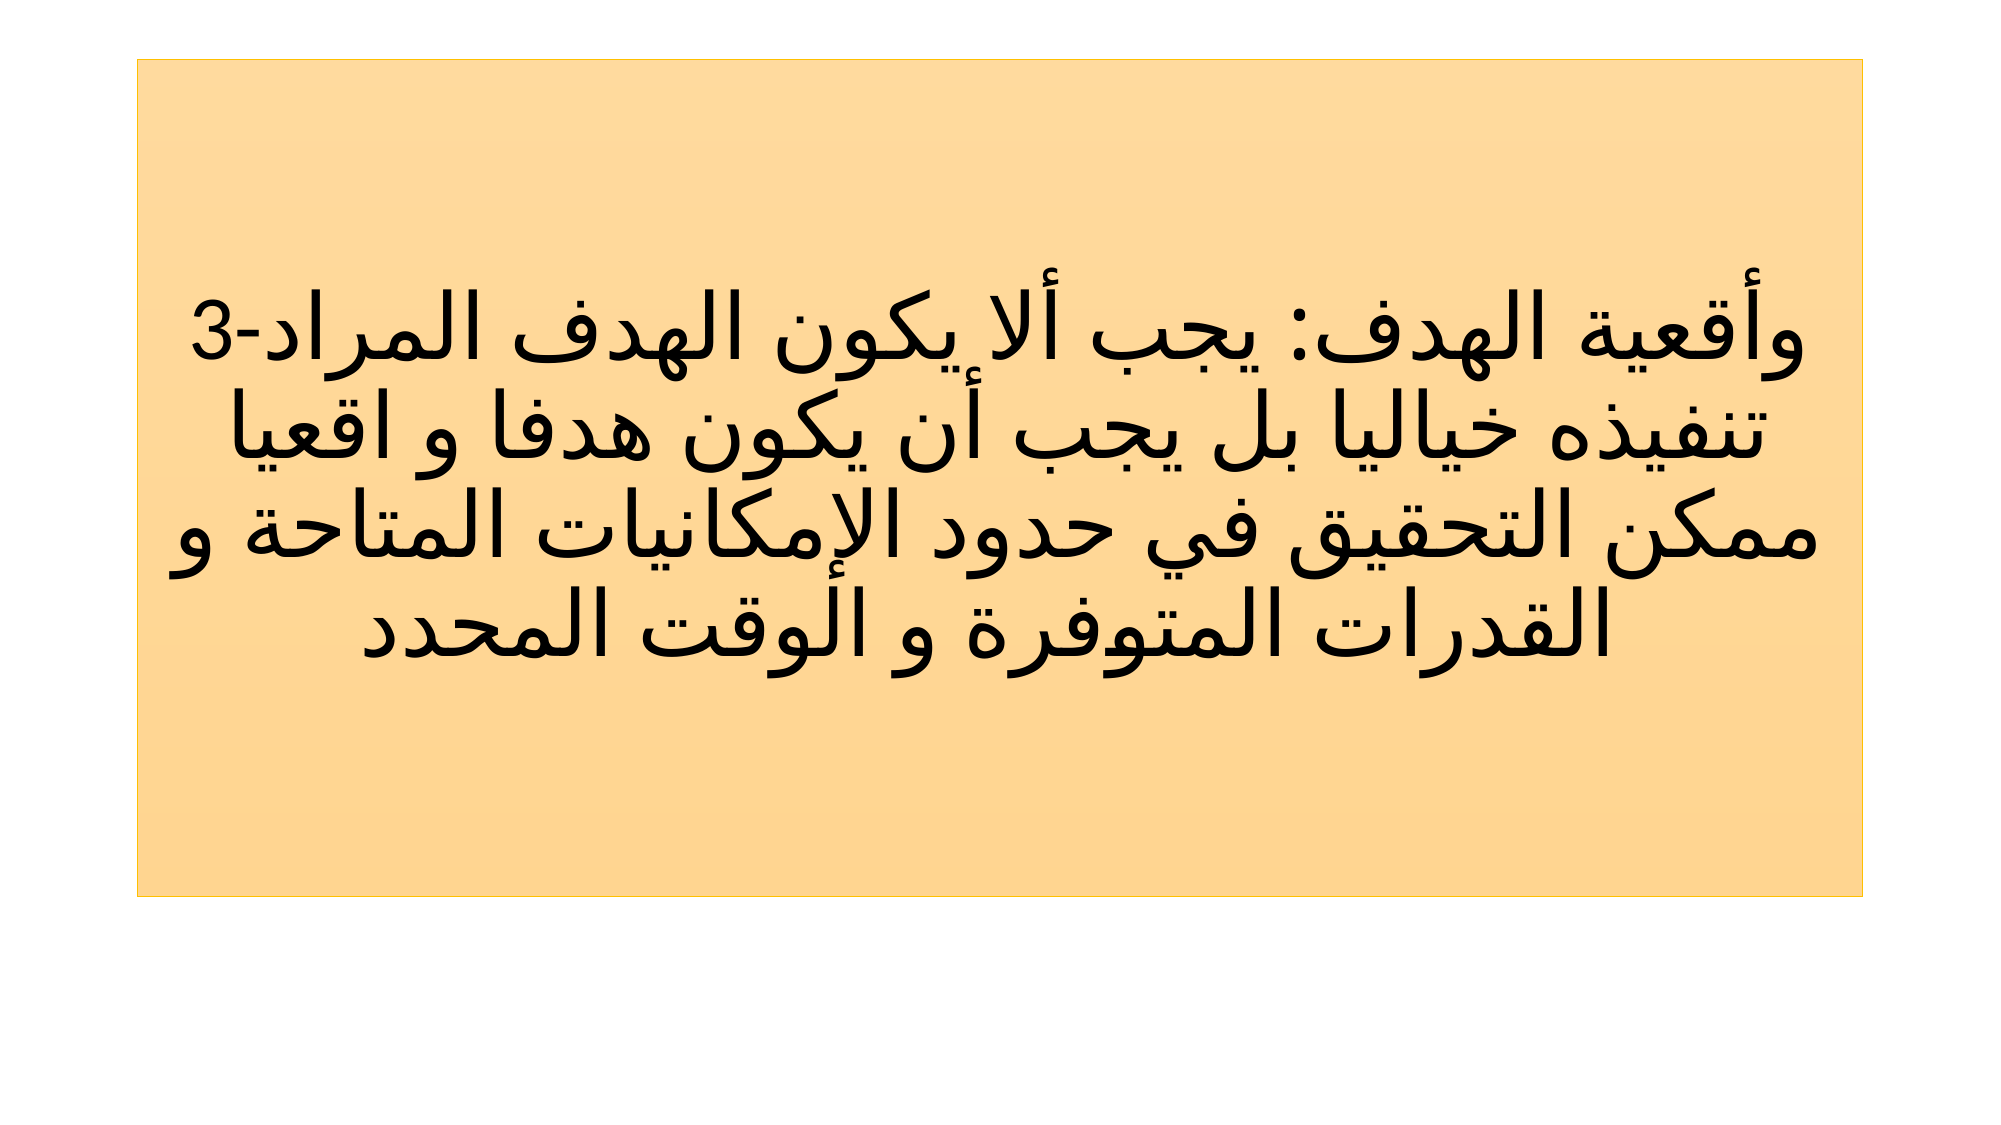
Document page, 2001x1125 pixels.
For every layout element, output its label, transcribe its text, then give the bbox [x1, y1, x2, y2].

title 3-وأقعية الهدف: يجب ألا يكون الهدف المراد تنفيذه خياليا بل يجب أن يكون هدفا و اقعيا ممكن التحقيق في حدود الإمكانيات المتاحة و القدرات المتوفرة و الوقت المحدد [137, 59, 1863, 897]
